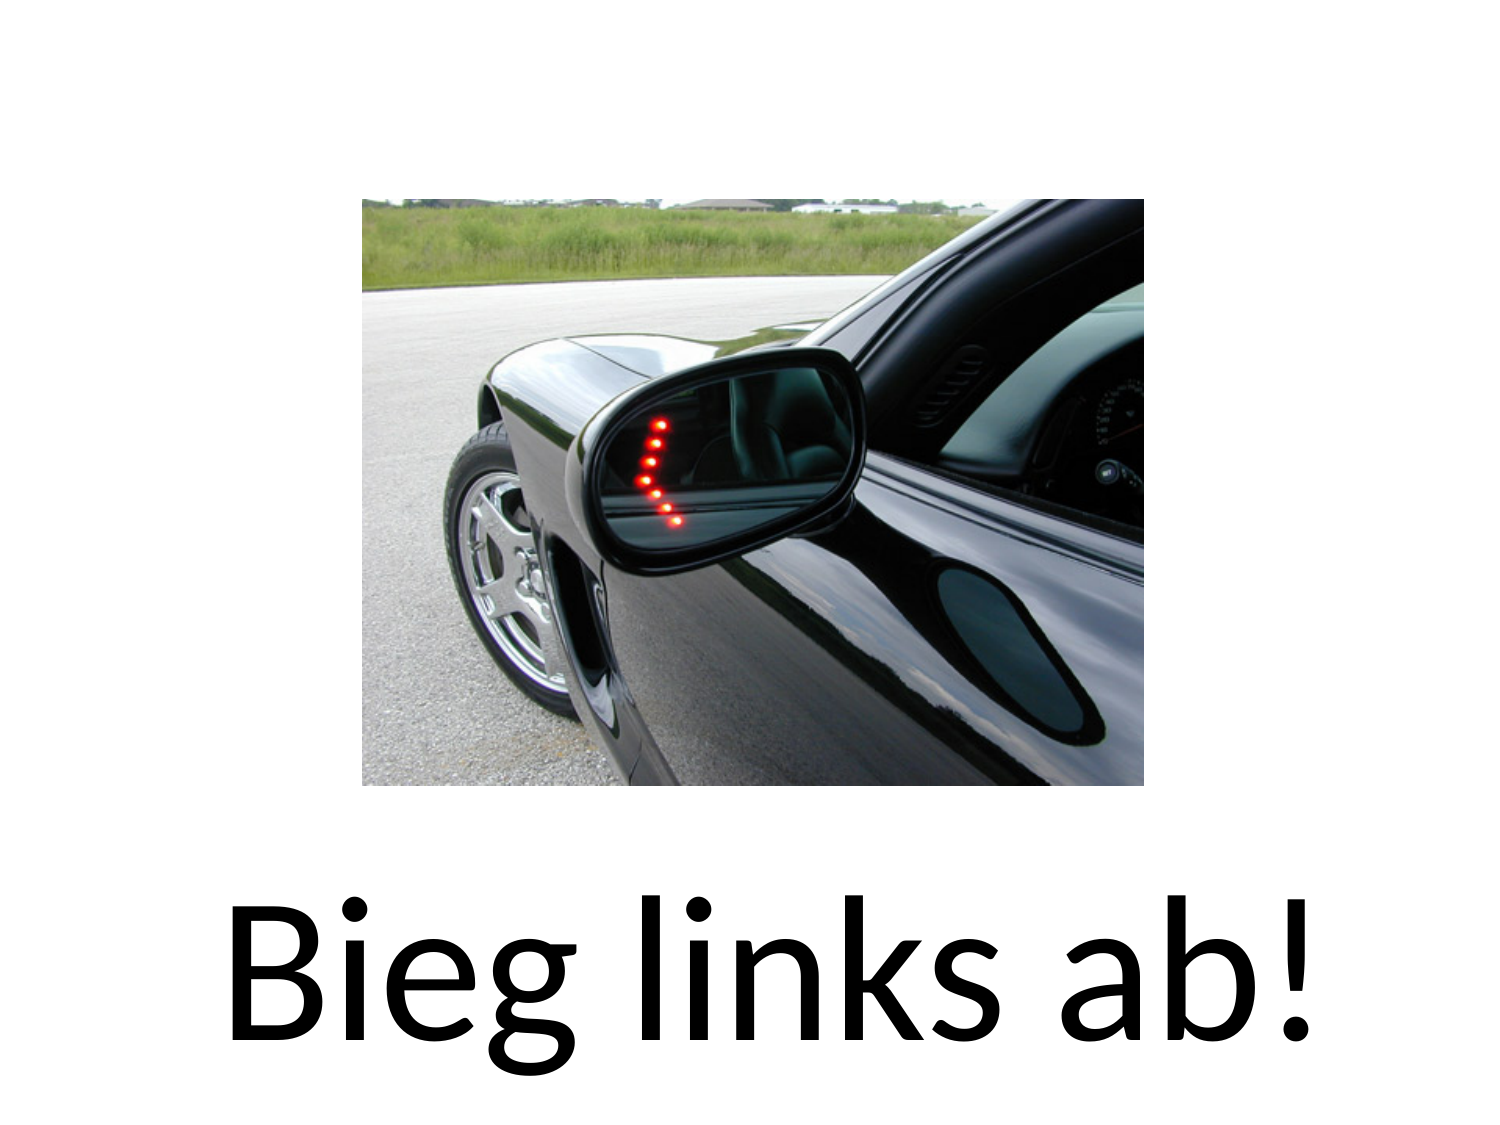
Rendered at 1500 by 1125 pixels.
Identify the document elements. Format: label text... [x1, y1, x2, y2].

picture [362, 199, 1144, 787]
text_box Bieg links ab! [24, 825, 1500, 1090]
